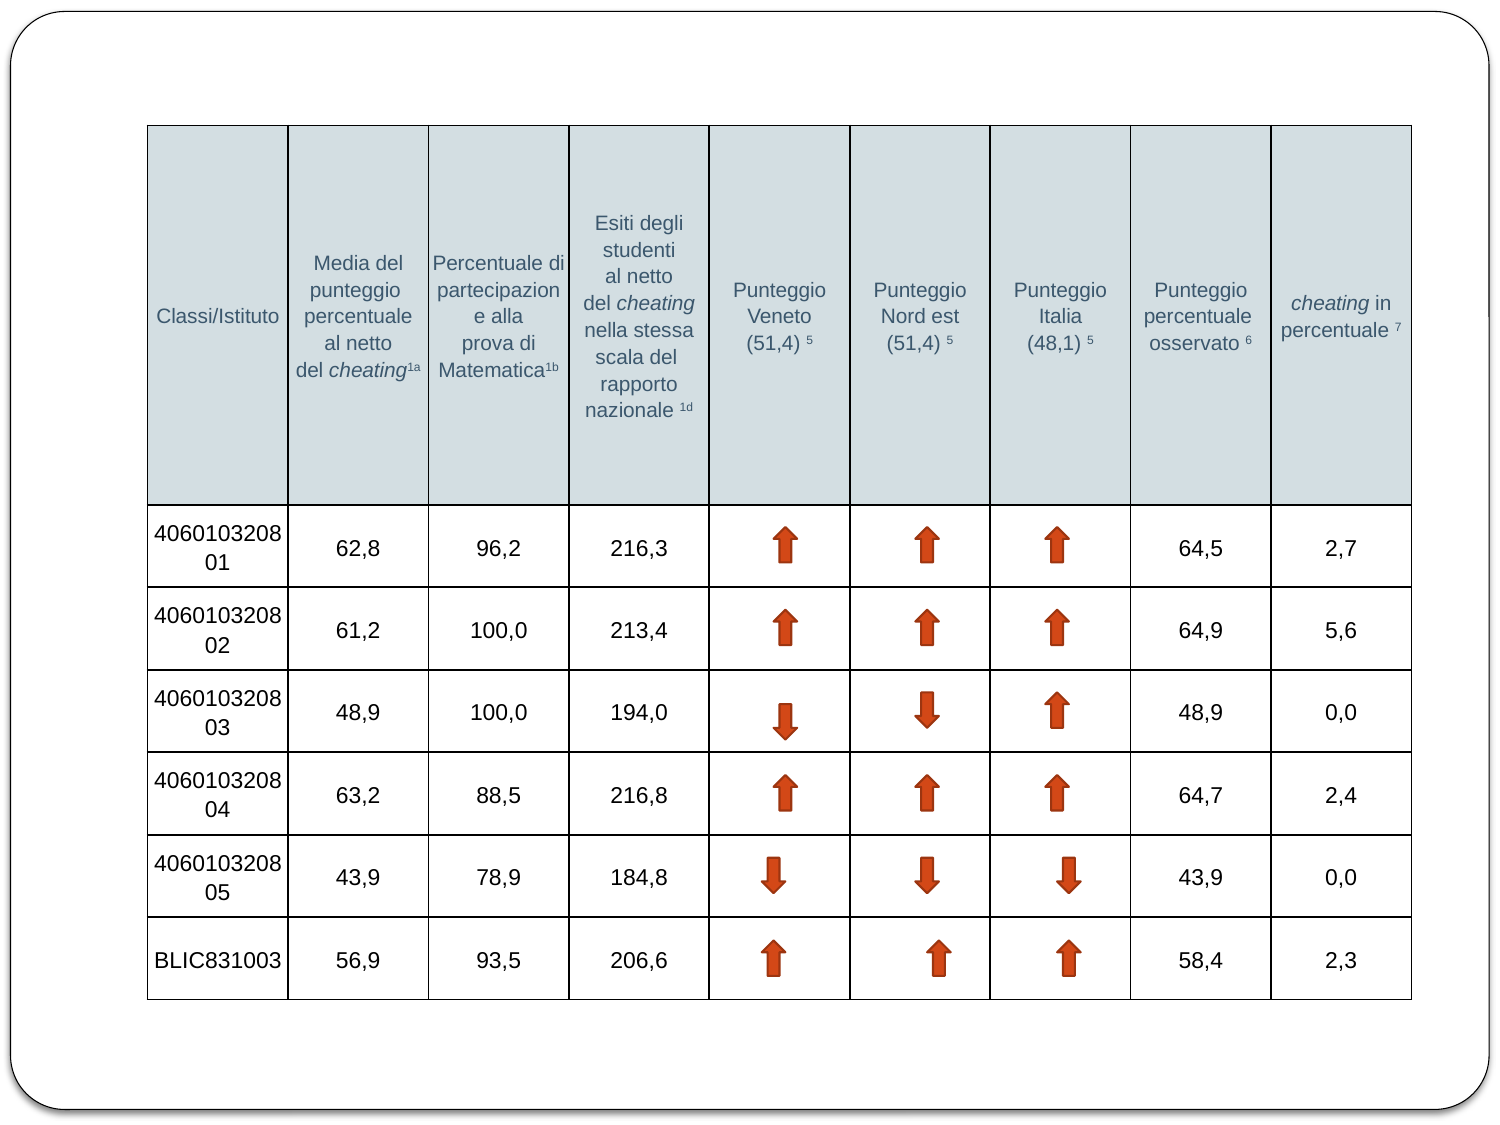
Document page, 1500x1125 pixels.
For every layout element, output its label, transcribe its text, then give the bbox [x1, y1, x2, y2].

text_box [914, 856, 940, 894]
table_cell 406010320801 [148, 506, 287, 586]
table_cell 96,2 [429, 506, 568, 586]
table_cell BLIC831003 [148, 918, 287, 999]
text_box [914, 608, 940, 647]
table_cell 184,8 [570, 836, 708, 916]
table_cell 2,4 [1272, 753, 1411, 834]
table_header Punteggio Italia (48,1) 5 [991, 126, 1130, 504]
text_box [914, 526, 940, 564]
table_cell 194,0 [570, 671, 708, 751]
table_cell 88,5 [429, 753, 568, 834]
table_cell [991, 836, 1130, 916]
text_box [772, 526, 799, 564]
table_cell 216,8 [570, 753, 708, 834]
table_cell 61,2 [289, 588, 428, 669]
table_cell [851, 836, 989, 916]
text_box [760, 856, 787, 894]
text_box [926, 939, 952, 977]
table_cell 48,9 [289, 671, 428, 751]
text_box [1044, 691, 1070, 729]
text_box [1044, 526, 1070, 564]
table_cell 213,4 [570, 588, 708, 669]
text_box [760, 939, 787, 977]
table_cell 93,5 [429, 918, 568, 999]
table_cell [710, 671, 849, 751]
text_box [1044, 608, 1070, 647]
table_header Percentuale di partecipazione alla prova di Matematica1b [429, 126, 568, 504]
table_cell 62,8 [289, 506, 428, 586]
table_cell 100,0 [429, 588, 568, 669]
table_cell [710, 753, 849, 834]
table_header Esiti degli studenti al netto del cheating nella stessa scala del rapporto nazionale 1d [570, 126, 708, 504]
table_cell 406010320804 [148, 753, 287, 834]
table_header Classi/Istituto [148, 126, 287, 504]
table_cell 48,9 [1131, 671, 1270, 751]
text_box [772, 608, 799, 647]
table_cell 406010320802 [148, 588, 287, 669]
table_cell 43,9 [1131, 836, 1270, 916]
table_header Punteggio Nord est (51,4) 5 [851, 126, 989, 504]
table_cell 63,2 [289, 753, 428, 834]
table_cell 64,9 [1131, 588, 1270, 669]
text_box [914, 691, 940, 729]
table_cell 5,6 [1272, 588, 1411, 669]
table_cell [991, 671, 1130, 751]
table_cell [991, 753, 1130, 834]
table_cell [991, 506, 1130, 586]
table_cell [710, 836, 849, 916]
table_cell 206,6 [570, 918, 708, 999]
table_header Media del punteggio percentuale al netto del cheating1a [289, 126, 428, 504]
table_cell 100,0 [429, 671, 568, 751]
table_header Punteggio percentuale osservato 6 [1131, 126, 1270, 504]
table_cell 0,0 [1272, 836, 1411, 916]
table_cell [710, 588, 849, 669]
table_cell 43,9 [289, 836, 428, 916]
text_box [1044, 774, 1070, 812]
table_cell [851, 506, 989, 586]
table_cell 64,7 [1131, 753, 1270, 834]
table_cell 2,7 [1272, 506, 1411, 586]
table_cell 0,0 [1272, 671, 1411, 751]
table_cell 64,5 [1131, 506, 1270, 586]
table_cell [991, 918, 1130, 999]
table_cell [851, 588, 989, 669]
table_cell [851, 918, 989, 999]
table_cell 78,9 [429, 836, 568, 916]
table_cell 406010320805 [148, 836, 287, 916]
table_header Punteggio Veneto (51,4) 5 [710, 126, 849, 504]
table_header cheating in percentuale 7 [1272, 126, 1411, 504]
text_box [772, 703, 799, 741]
table_cell [851, 753, 989, 834]
table_cell 406010320803 [148, 671, 287, 751]
table_cell 56,9 [289, 918, 428, 999]
table_cell 216,3 [570, 506, 708, 586]
table_cell [710, 506, 849, 586]
table_cell [851, 671, 989, 751]
text_box [0, 0, 50, 50]
table_cell [710, 918, 849, 999]
text_box [1056, 939, 1082, 977]
table_cell 58,4 [1131, 918, 1270, 999]
table_cell 2,3 [1272, 918, 1411, 999]
text_box [914, 774, 940, 812]
table_cell [991, 588, 1130, 669]
text_box [1056, 856, 1082, 894]
text_box [772, 774, 799, 812]
